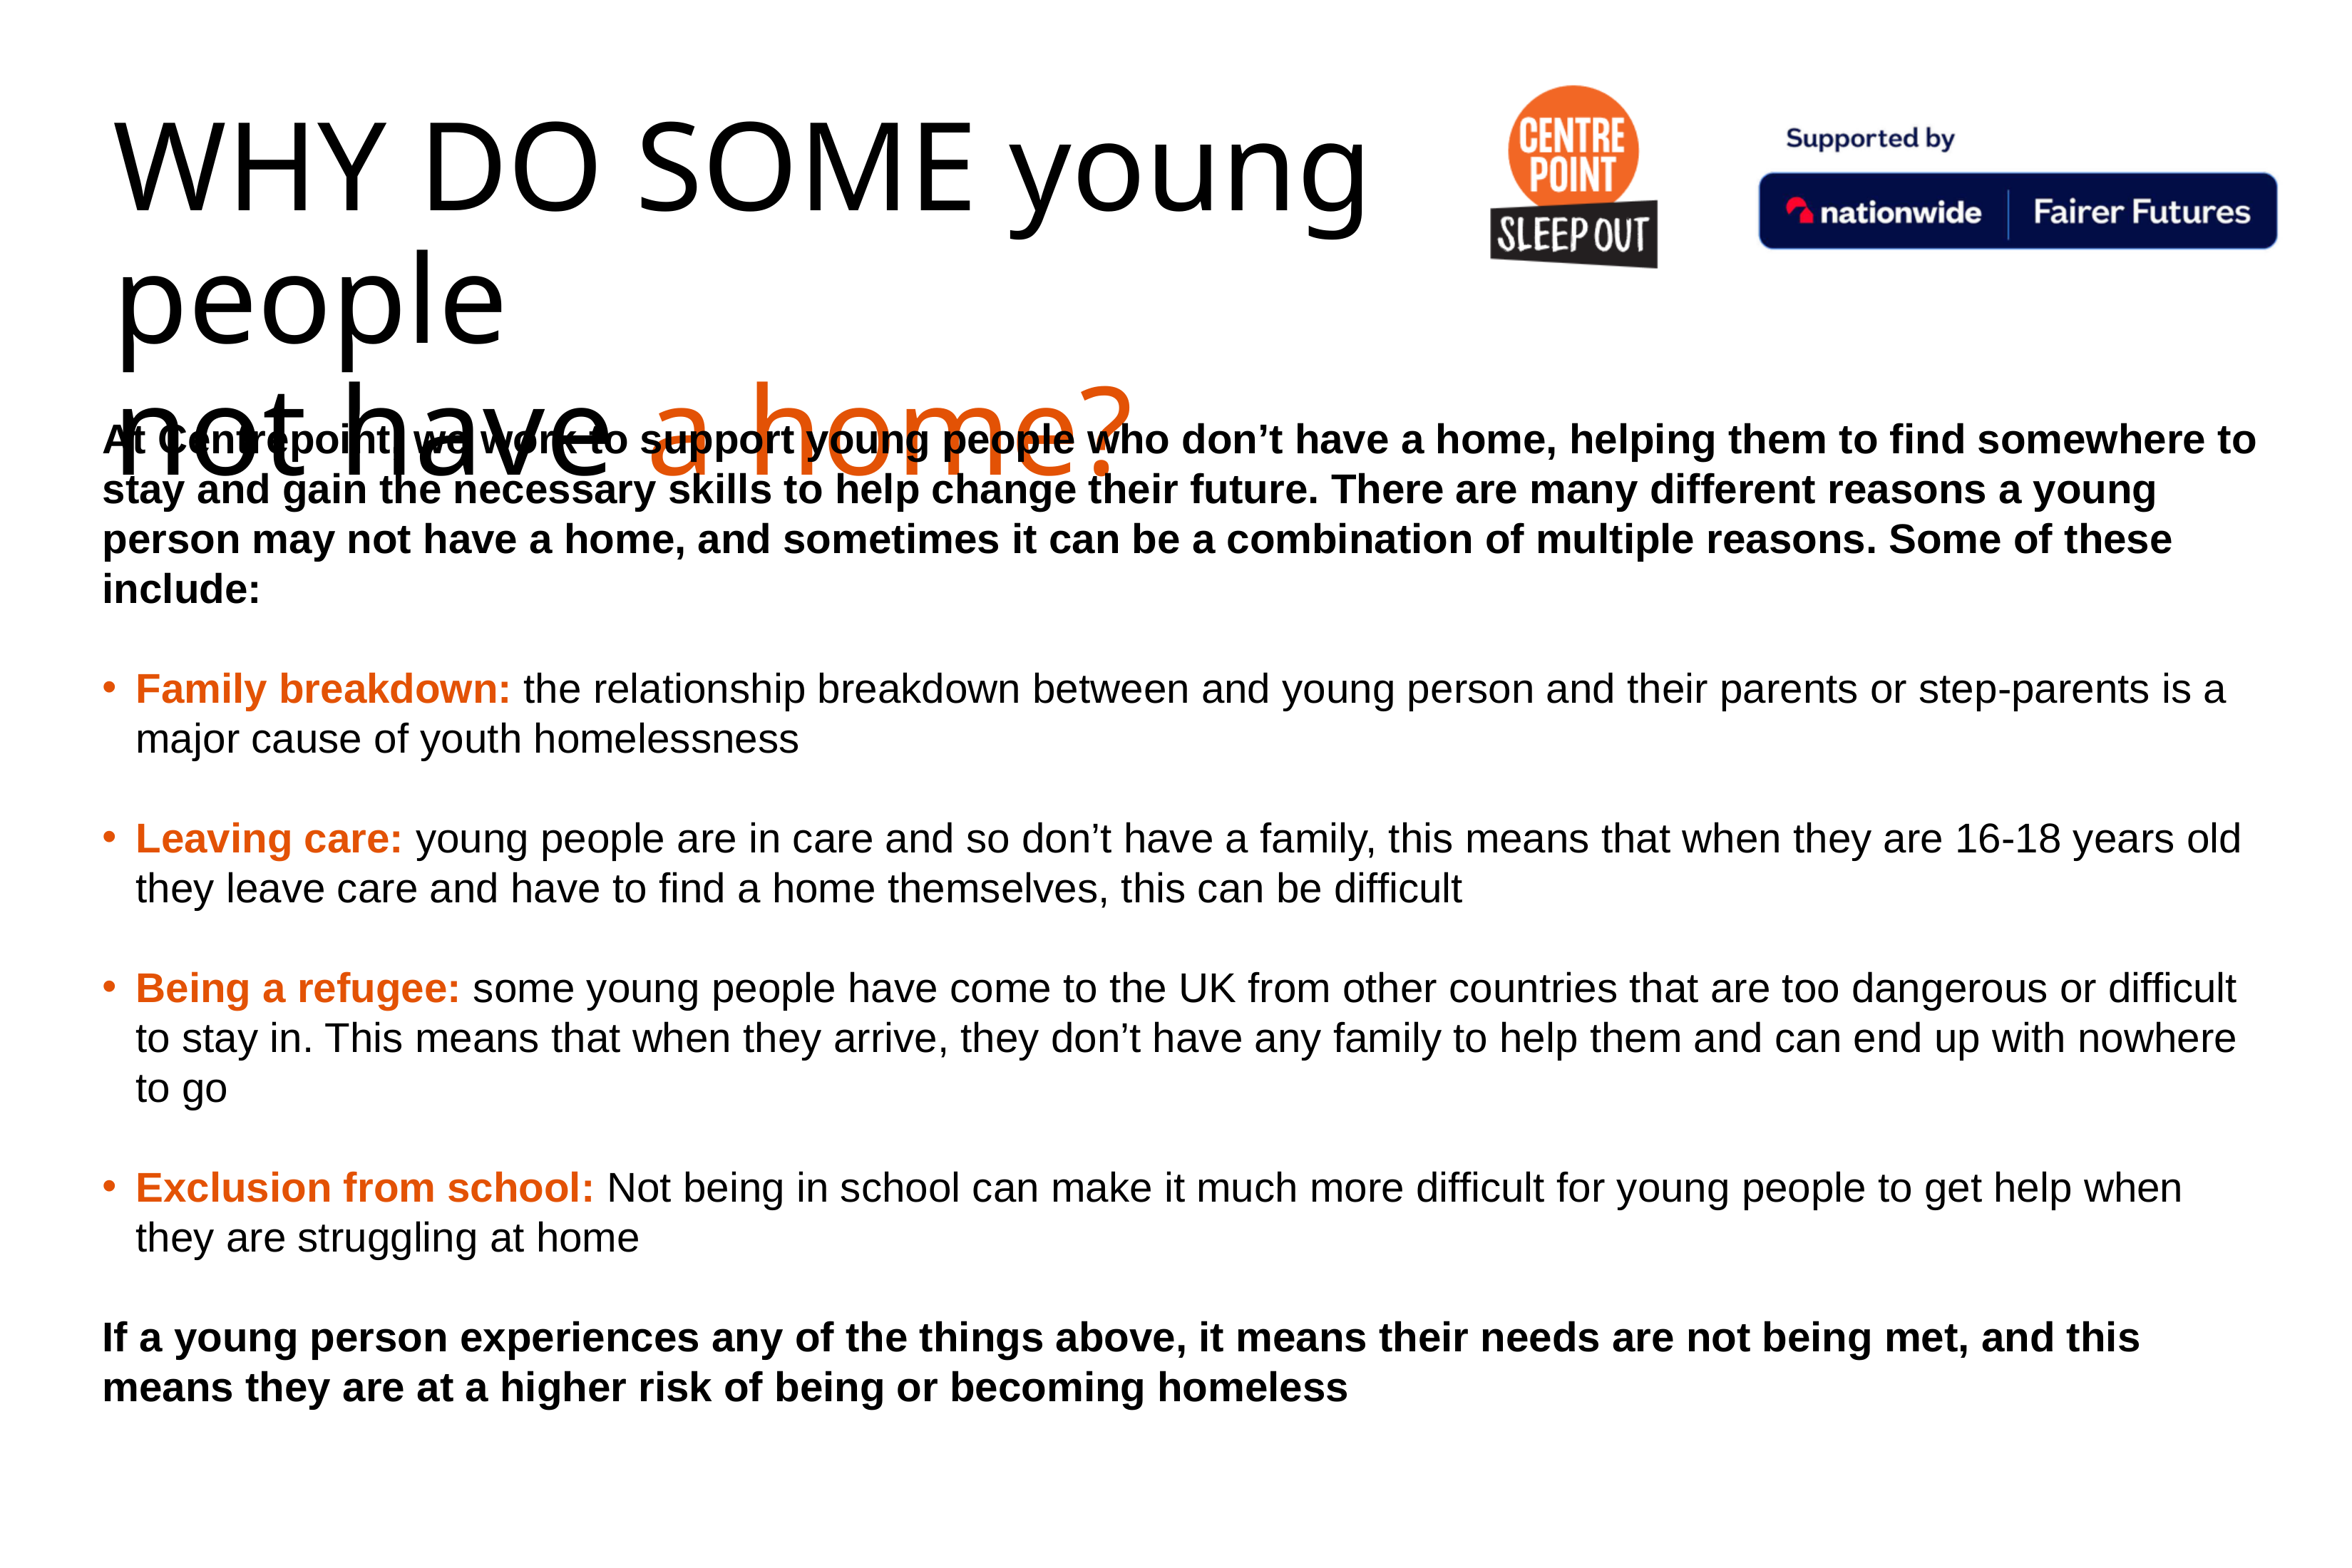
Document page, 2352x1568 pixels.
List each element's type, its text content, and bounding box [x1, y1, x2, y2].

picture [1451, 68, 2308, 313]
text_box At Centrepoint, we work to support young people who don’t have a home, helping them to find somewhere to stay and gain the necessary skills to help change their future. There are many different reasons a young person may not have a home, and sometimes it can be a combination of multiple reasons. Some of these include: Family breakdown: the relationship breakdown between and young person and their parents or step-parents is a major cause of youth homelessness Leaving care: young people are in care and so don’t have a family, this means that when they are 16-18 years old they leave care and have to find a home themselves, this can be difficult Being a refugee: some young people have come to the UK from other countries that are too dangerous or difficult to stay in. This means that when they arrive, they don’t have any family to help them and can end up with nowhere to go Exclusion from school: Not being in school can make it much more difficult for young people to get help when they are struggling at home If a young person experiences any of the things above, it means their needs are not being met, and this means they are at a higher risk of being or becoming homeless [102, 901, 2273, 1410]
text_box WHY DO SOME young people not have a home? [102, 99, 1451, 296]
